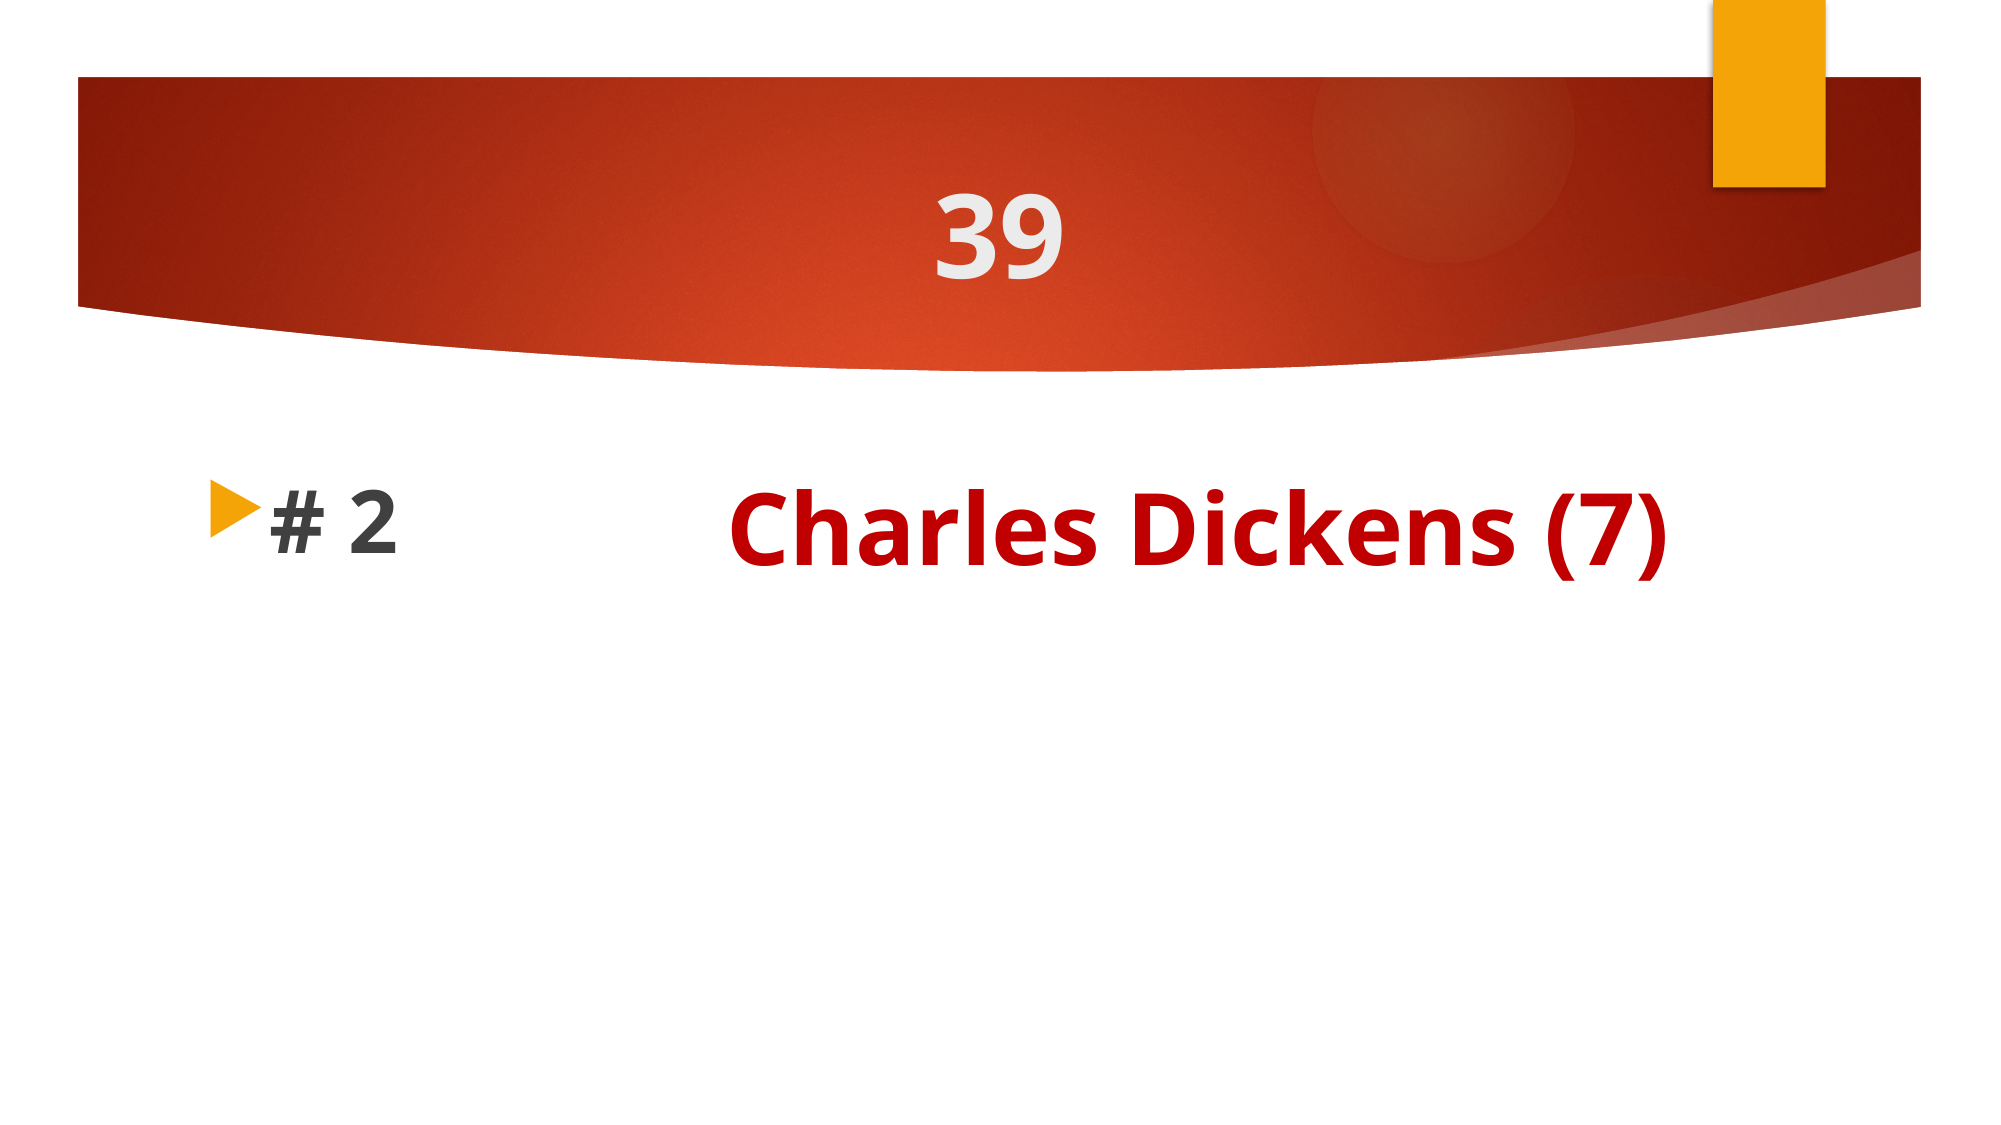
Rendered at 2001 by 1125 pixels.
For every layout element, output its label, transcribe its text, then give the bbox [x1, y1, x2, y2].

title 39 [281, 155, 1719, 309]
list # 2 [189, 458, 484, 578]
text_box Charles Dickens (7) [579, 458, 1817, 1125]
